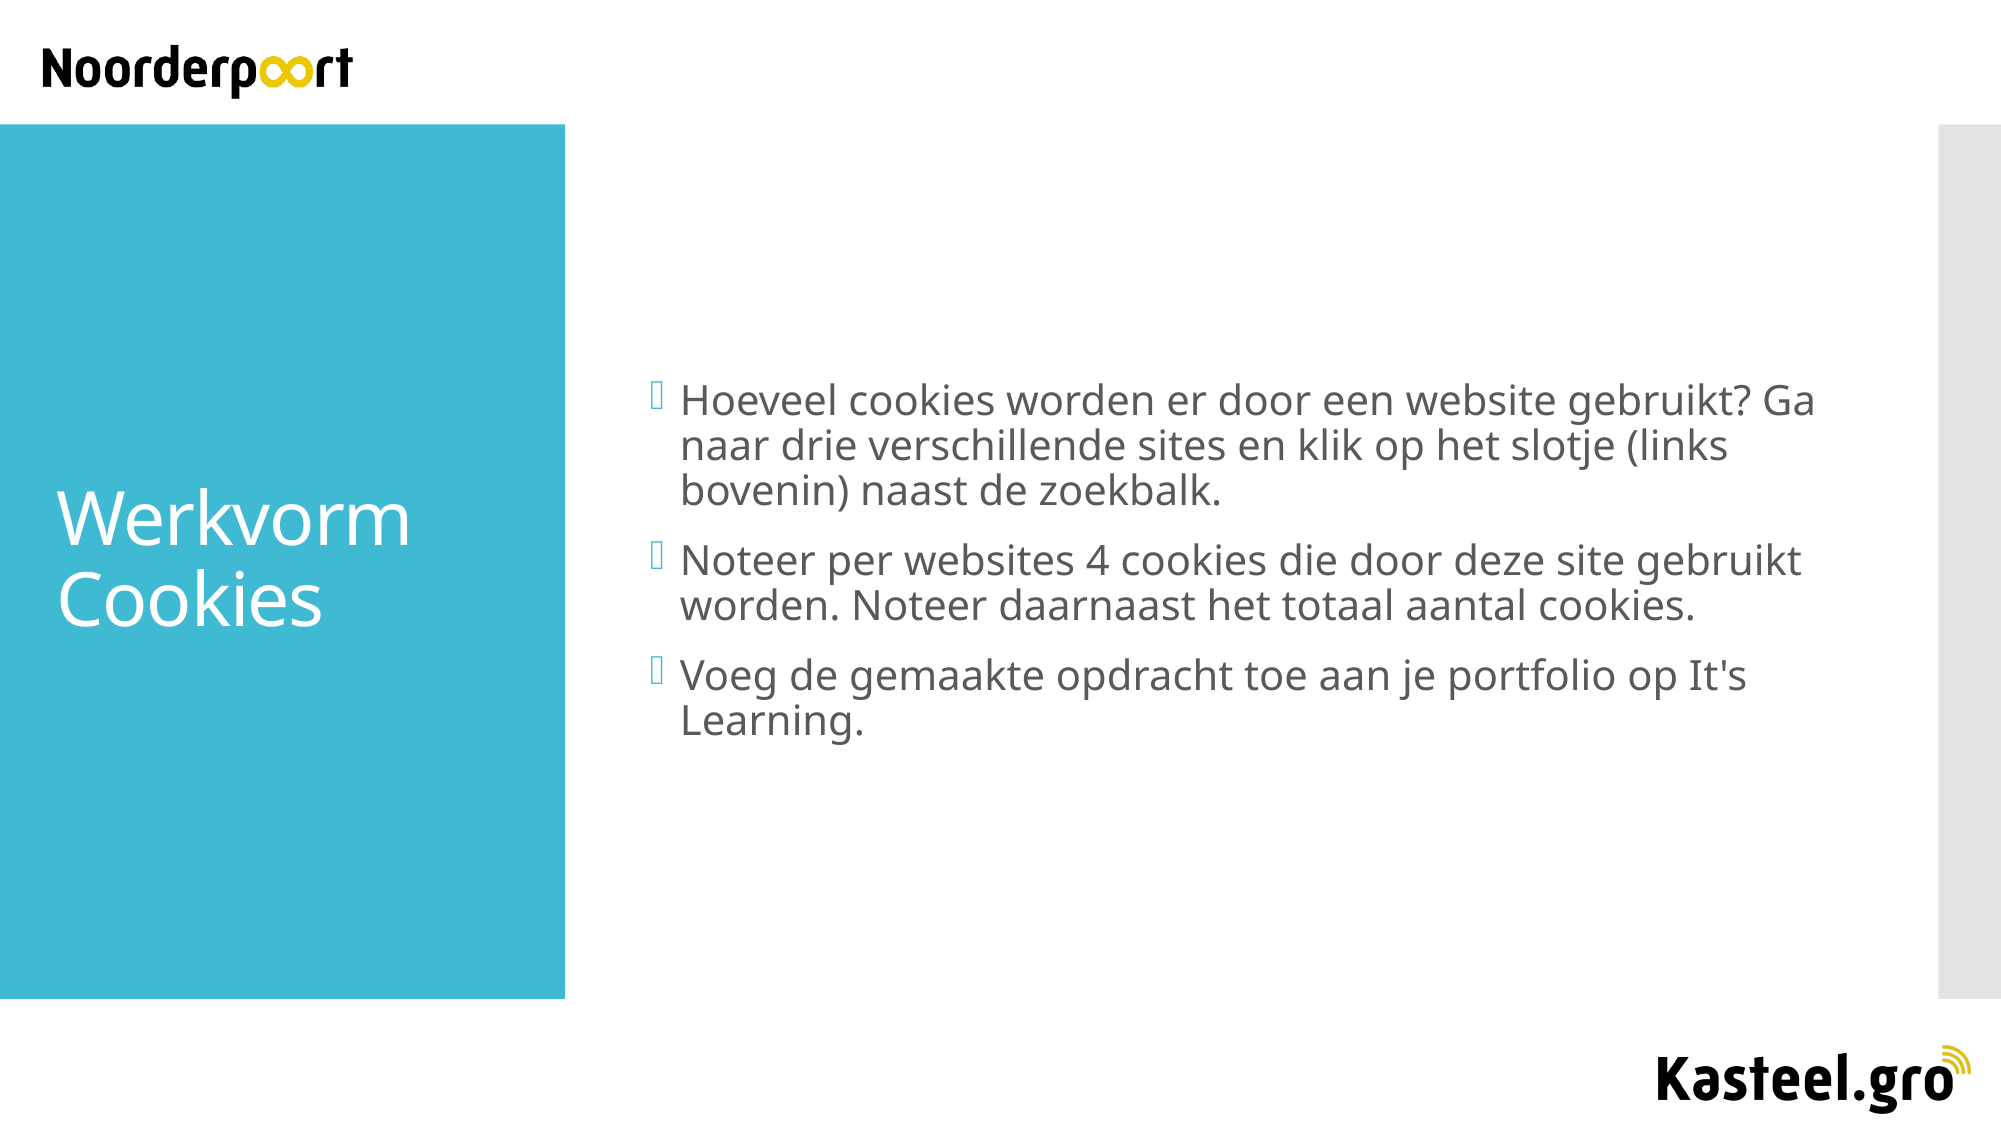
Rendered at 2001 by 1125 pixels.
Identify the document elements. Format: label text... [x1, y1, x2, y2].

list Hoeveel cookies worden er door een website gebruikt? Ga naar drie verschillende sites en klik op het slotje (links bovenin) naast de zoekbalk. Noteer per websites 4 cookies die door deze site gebruikt worden. Noteer daarnaast het totaal aantal cookies. Voeg de gemaakte opdracht toe aan je portfolio op It's Learning. [634, 141, 1835, 982]
picture [41, 43, 354, 100]
picture [1657, 1045, 1971, 1114]
title Werkvorm Cookies [41, 184, 525, 940]
